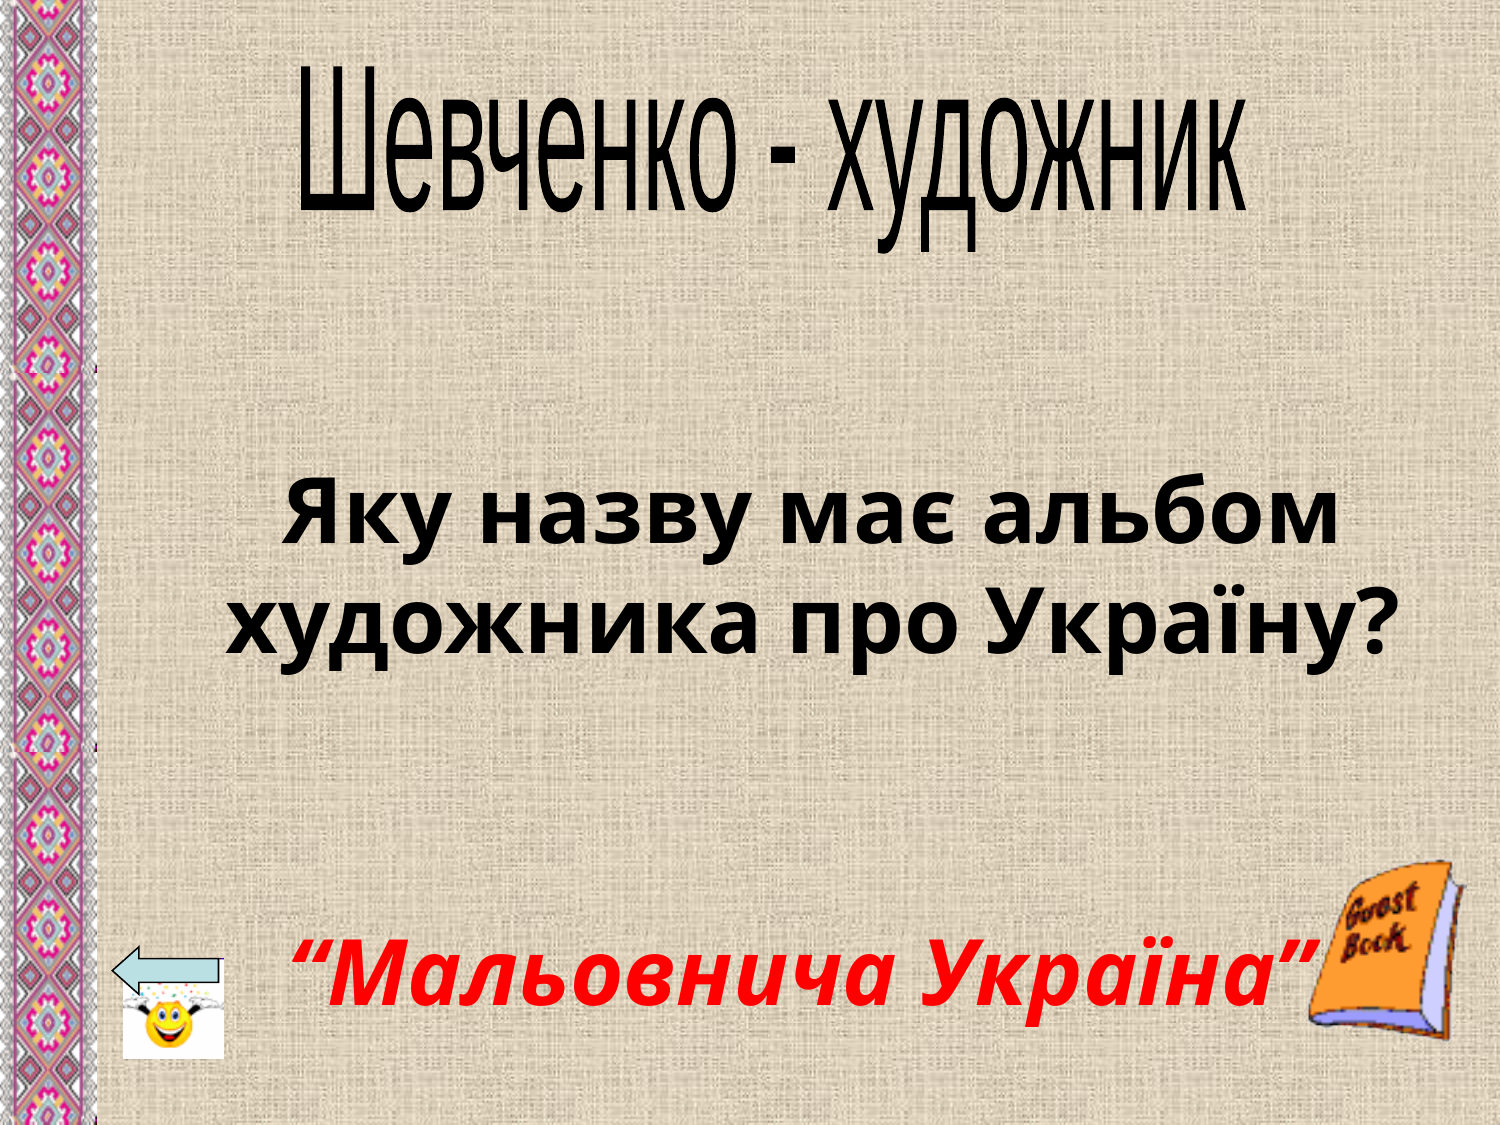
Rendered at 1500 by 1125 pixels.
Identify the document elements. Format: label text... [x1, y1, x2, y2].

text_box “Мальовнича Україна” [163, 785, 1439, 1032]
picture [0, 0, 1500, 1125]
text_box Яку назву має альбом художника про Україну? [175, 433, 1451, 680]
text_box [112, 965, 118, 976]
text_box [128, 946, 139, 956]
